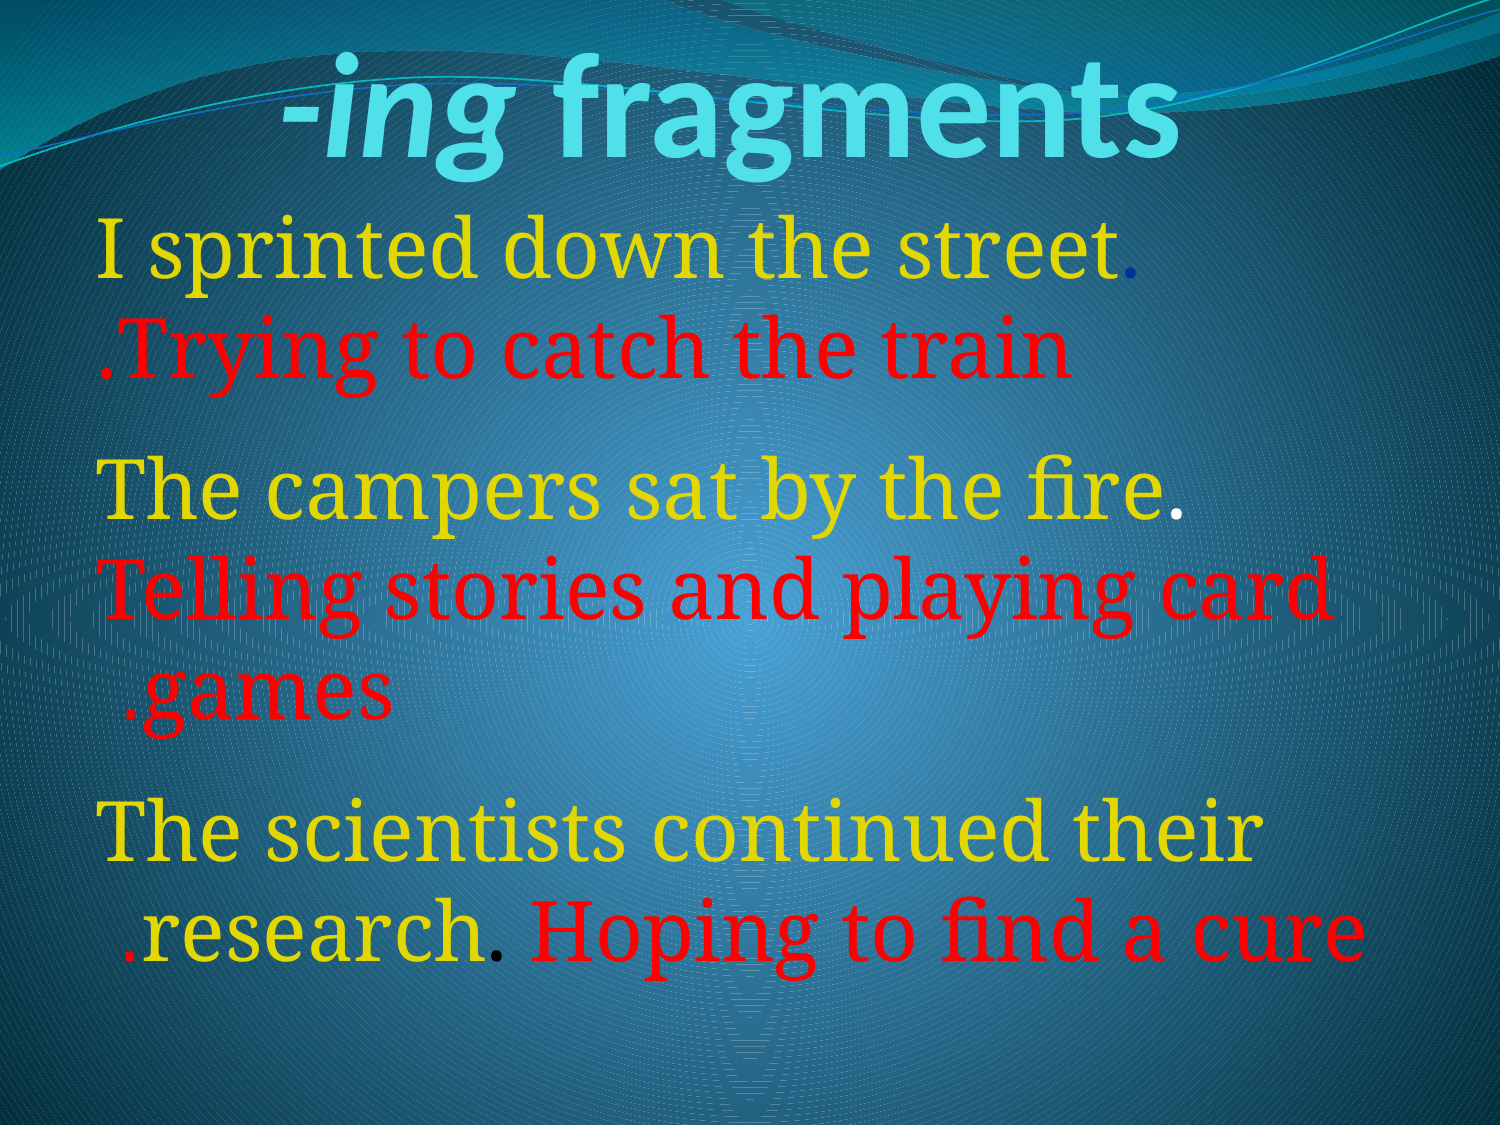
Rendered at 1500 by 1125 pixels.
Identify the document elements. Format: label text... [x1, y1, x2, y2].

subtitle I sprinted down the street. Trying to catch the train. The campers sat by the fire. Telling stories and playing card games. The scientists continued their research. Hoping to find a cure. [87, 187, 1376, 1063]
title -ing fragments [87, 37, 1376, 187]
